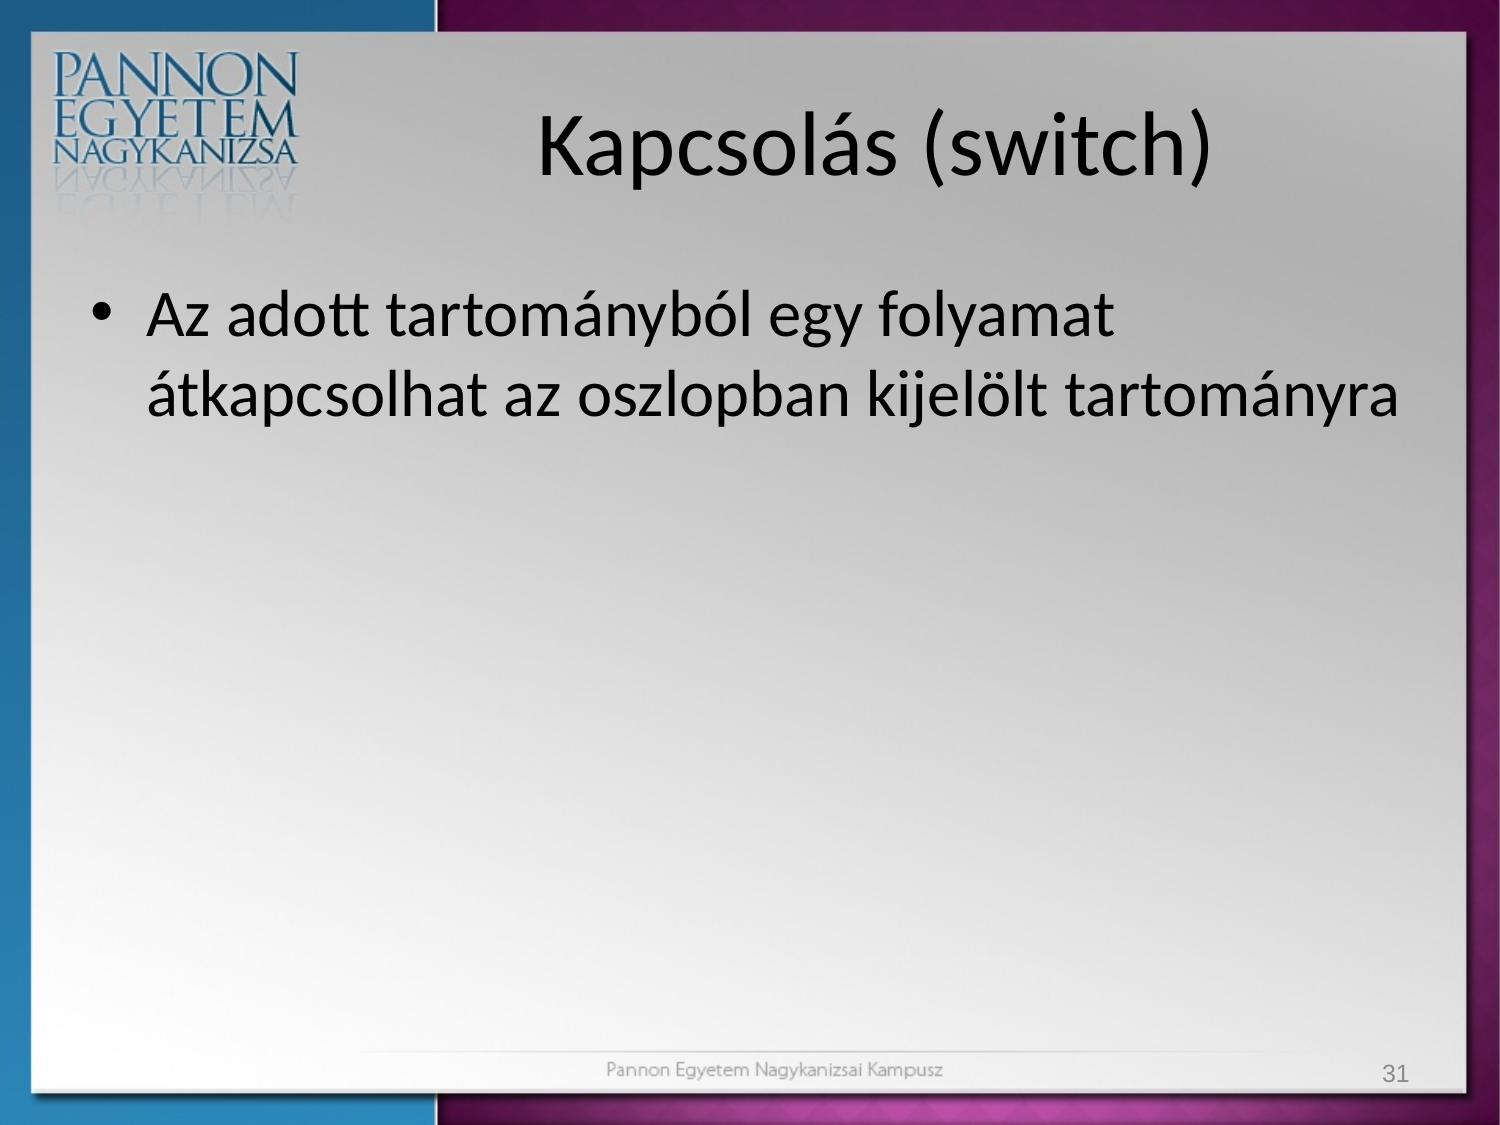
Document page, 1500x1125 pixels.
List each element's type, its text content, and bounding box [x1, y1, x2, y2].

slide_number 31 [1074, 1042, 1425, 1103]
list Az adott tartományból egy folyamat átkapcsolhat az oszlopban kijelölt tartományra [75, 262, 1425, 1038]
picture [0, 0, 1500, 1125]
title Kapcsolás (switch) [328, 45, 1425, 233]
